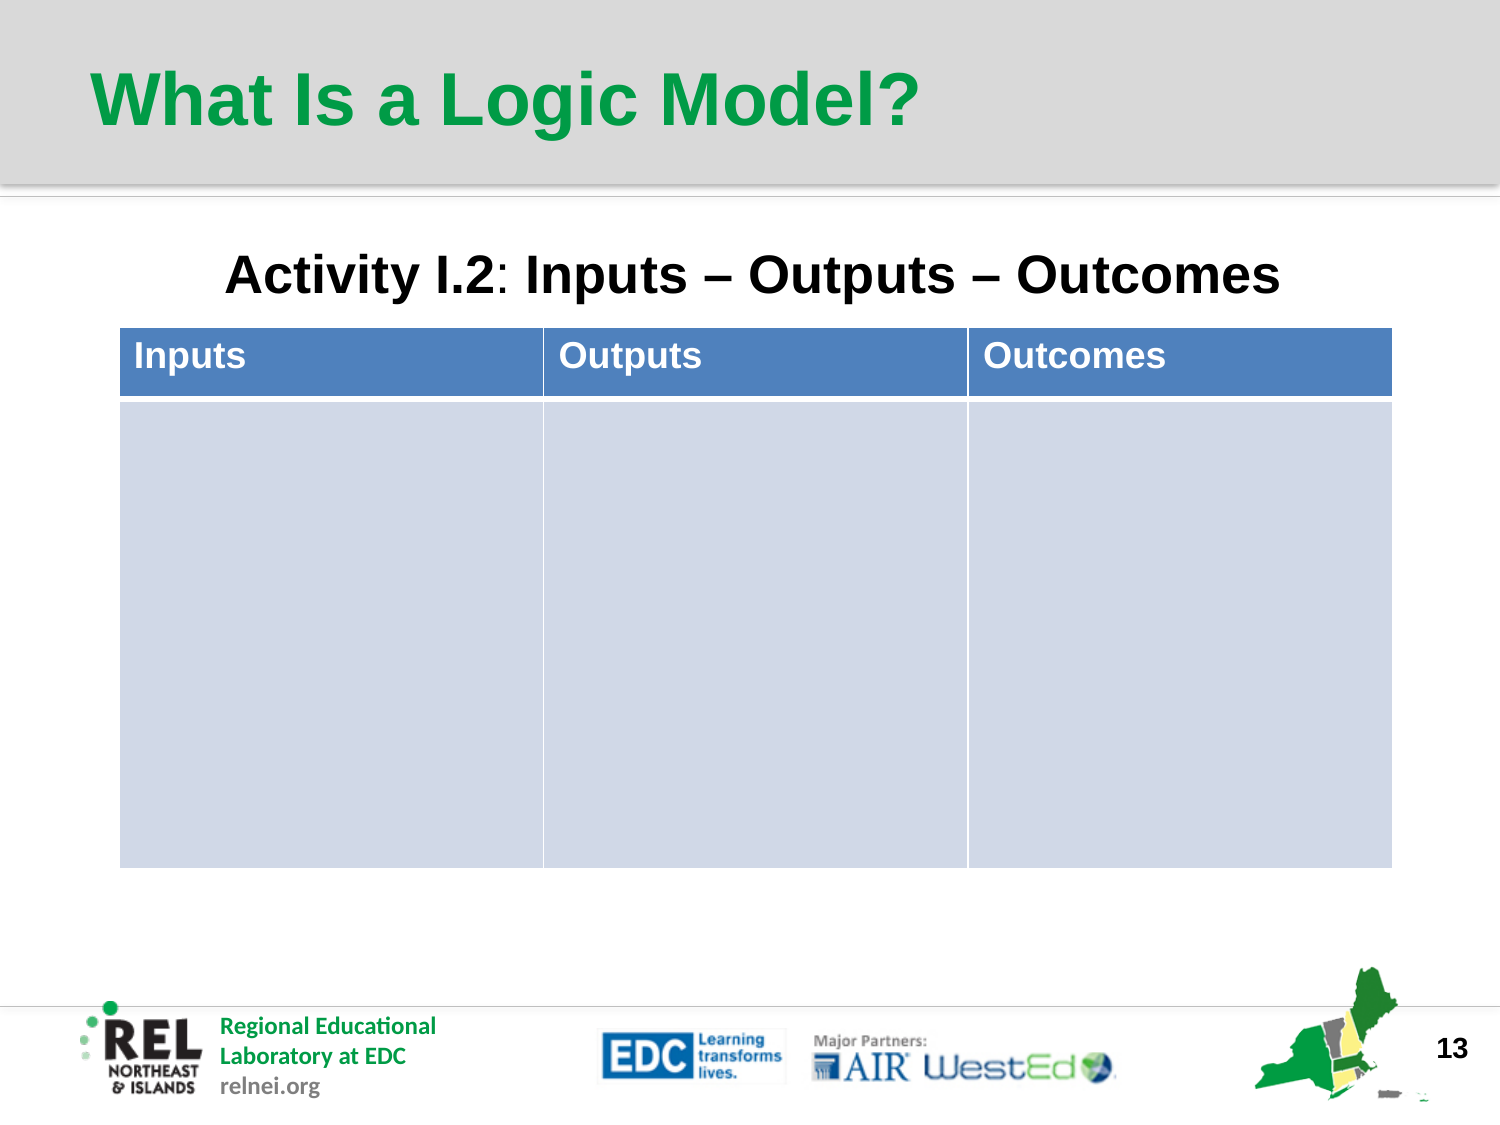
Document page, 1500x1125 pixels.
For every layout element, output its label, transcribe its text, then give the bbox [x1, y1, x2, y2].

table_cell [120, 402, 543, 868]
picture [1245, 964, 1442, 1103]
picture [80, 1001, 227, 1108]
picture [594, 1028, 1138, 1091]
table_header Inputs [120, 328, 543, 396]
table_cell [544, 402, 967, 868]
slide_number 13 [1392, 1017, 1484, 1077]
title What Is a Logic Model? [75, 25, 1425, 165]
table_header Outcomes [969, 328, 1392, 396]
table_header Outputs [544, 328, 967, 396]
table_cell [969, 402, 1392, 868]
text_box Activity I.2: Inputs – Outputs – Outcomes [135, 231, 1372, 312]
